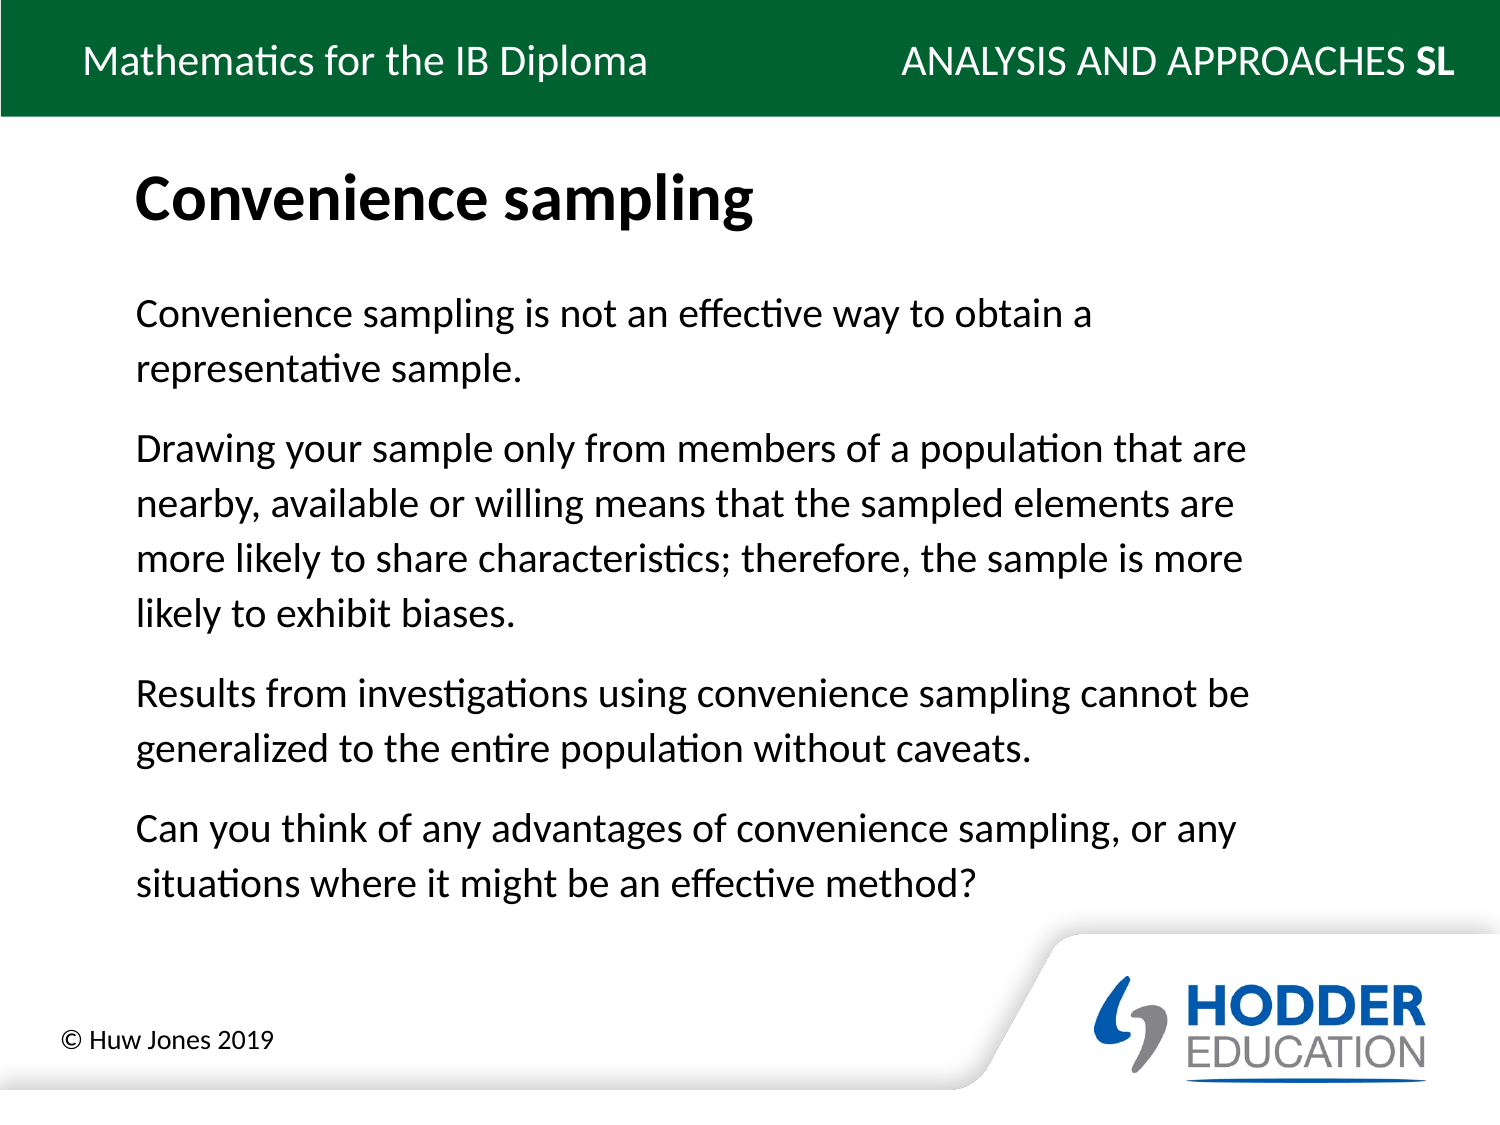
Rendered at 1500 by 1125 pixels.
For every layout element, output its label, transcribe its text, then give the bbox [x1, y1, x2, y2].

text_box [0, 898, 1500, 1125]
text_box Convenience sampling [135, 153, 1260, 234]
text_box Mathematics for the IB Diploma ANALYSIS AND APPROACHES SL [0, 0, 1500, 118]
text_box Convenience sampling is not an effective way to obtain a representative sample. Drawing your sample only from members of a population that are nearby, available or willing means that the sampled elements are more likely to share characteristics; therefore, the sample is more likely to exhibit biases. Results from investigations using convenience sampling cannot be generalized to the entire population without caveats. Can you think of any advantages of convenience sampling, or any situations where it might be an effective method? [135, 281, 1314, 898]
